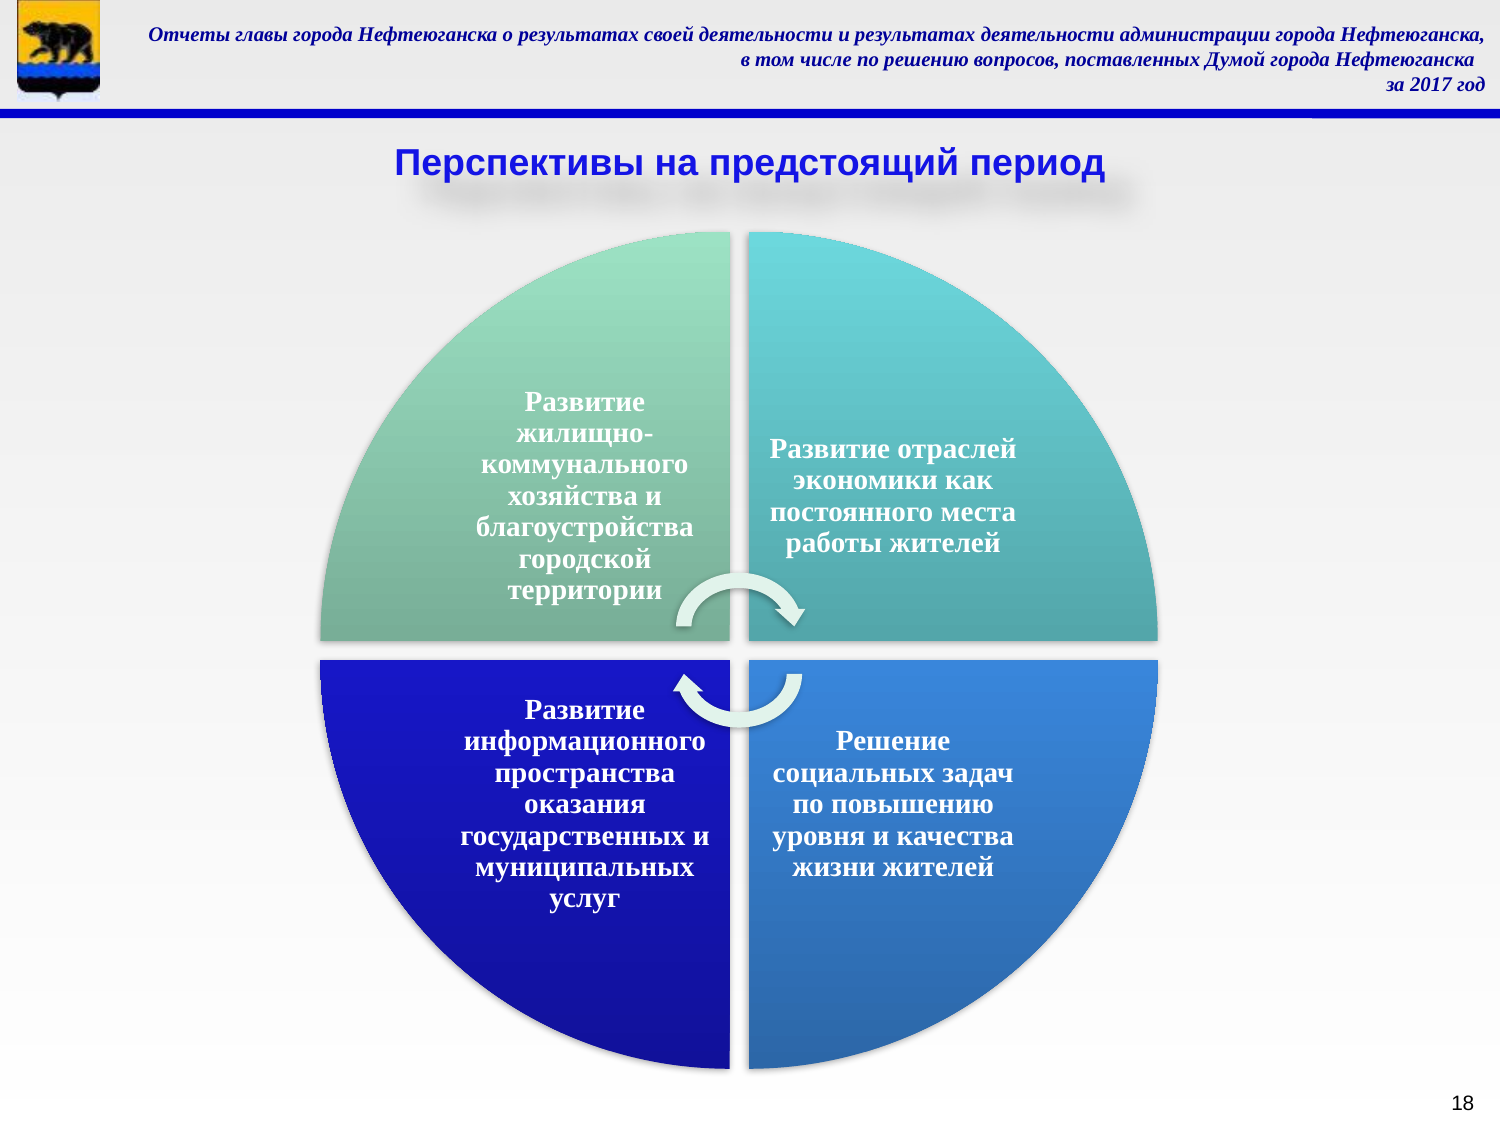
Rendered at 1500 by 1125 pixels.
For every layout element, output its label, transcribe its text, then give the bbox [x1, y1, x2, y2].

slide_number 18 [1465, 1082, 1490, 1123]
picture [17, 0, 100, 103]
text_box Перспективы на предстоящий период [0, 132, 1500, 195]
text_box Отчеты главы города Нефтеюганска о результатах своей деятельности и результатах деятельности администрации города Нефтеюганска, в том числе по решению вопросов, поставленных Думой города Нефтеюганска за 2017 год [128, 12, 1500, 104]
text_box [15, 177, 1463, 1123]
